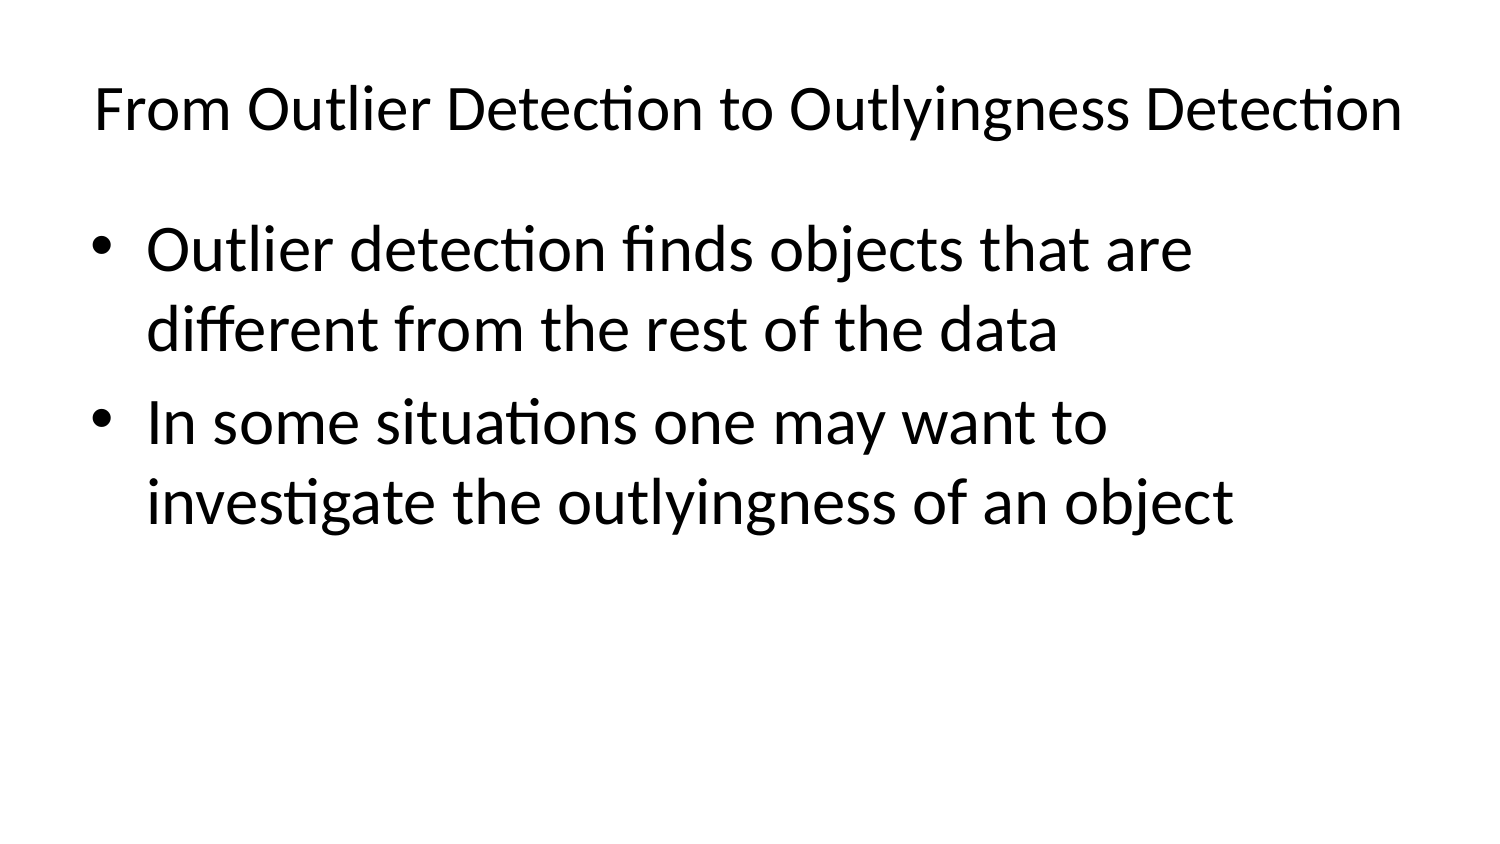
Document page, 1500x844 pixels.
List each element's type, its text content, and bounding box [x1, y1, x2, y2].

title From Outlier Detection to Outlyingness Detection [75, 33, 1425, 175]
list Outlier detection finds objects that are different from the rest of the data In some situations one may want to investigate the outlyingness of an object [75, 196, 1425, 754]
